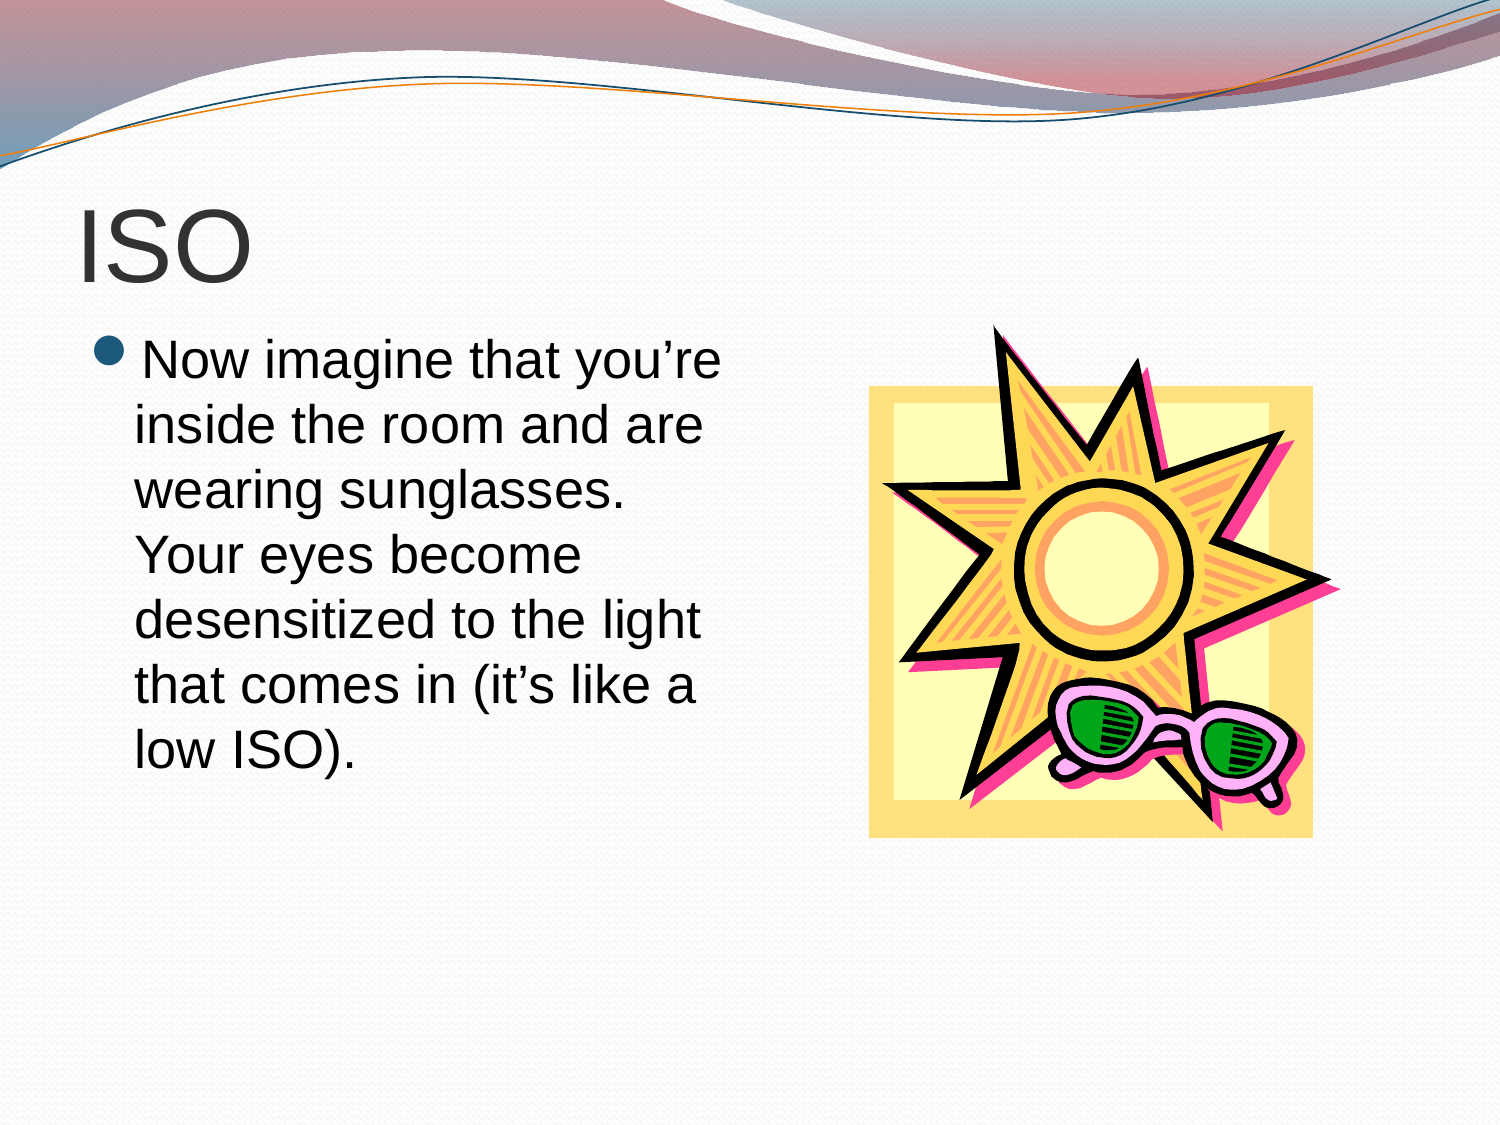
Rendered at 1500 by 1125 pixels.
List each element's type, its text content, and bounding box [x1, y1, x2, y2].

picture [868, 324, 1341, 838]
list Now imagine that you’re inside the room and are wearing sunglasses. Your eyes become desensitized to the light that comes in (it’s like a low ISO). [75, 317, 763, 1038]
title ISO [75, 115, 1425, 303]
